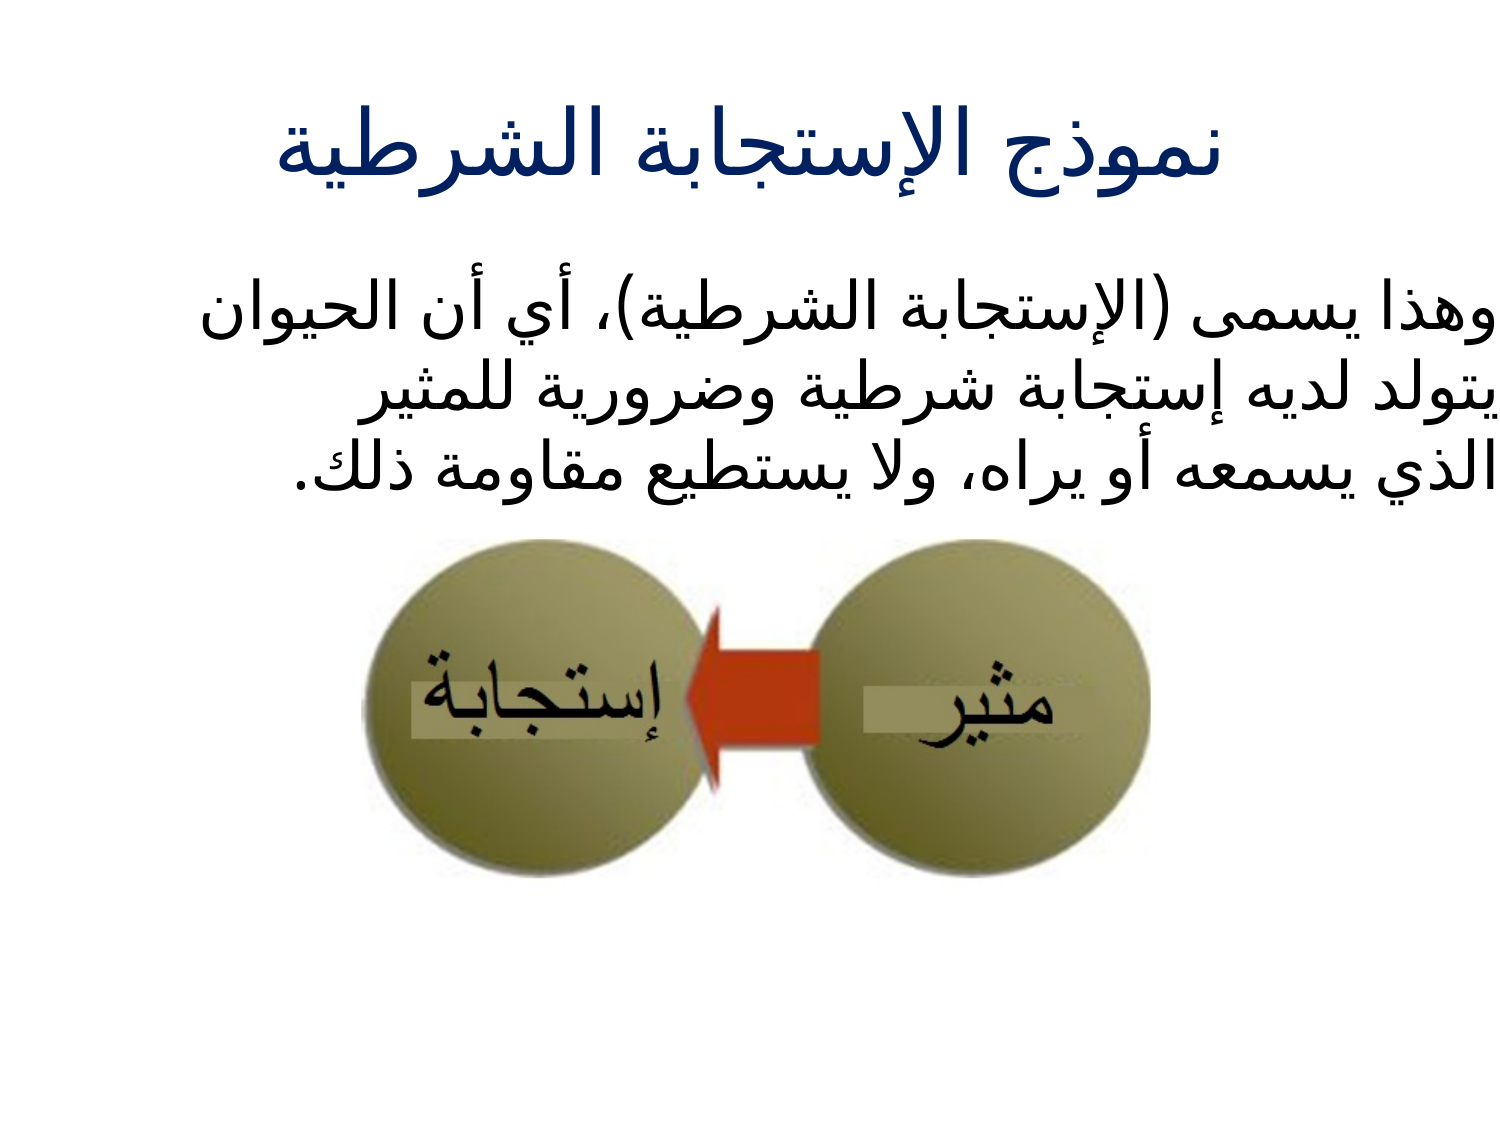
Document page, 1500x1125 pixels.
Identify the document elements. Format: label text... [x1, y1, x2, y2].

title نموذج الإستجابة الشرطية [75, 45, 1425, 233]
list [359, 538, 1204, 953]
text_box وهذا يسمى (الإستجابة الشرطية)، أي أن الحيوان يتولد لديه إستجابة شرطية وضرورية للمثير الذي يسمعه أو يراه، ولا يستطيع مقاومة ذلك. [166, 255, 1500, 590]
